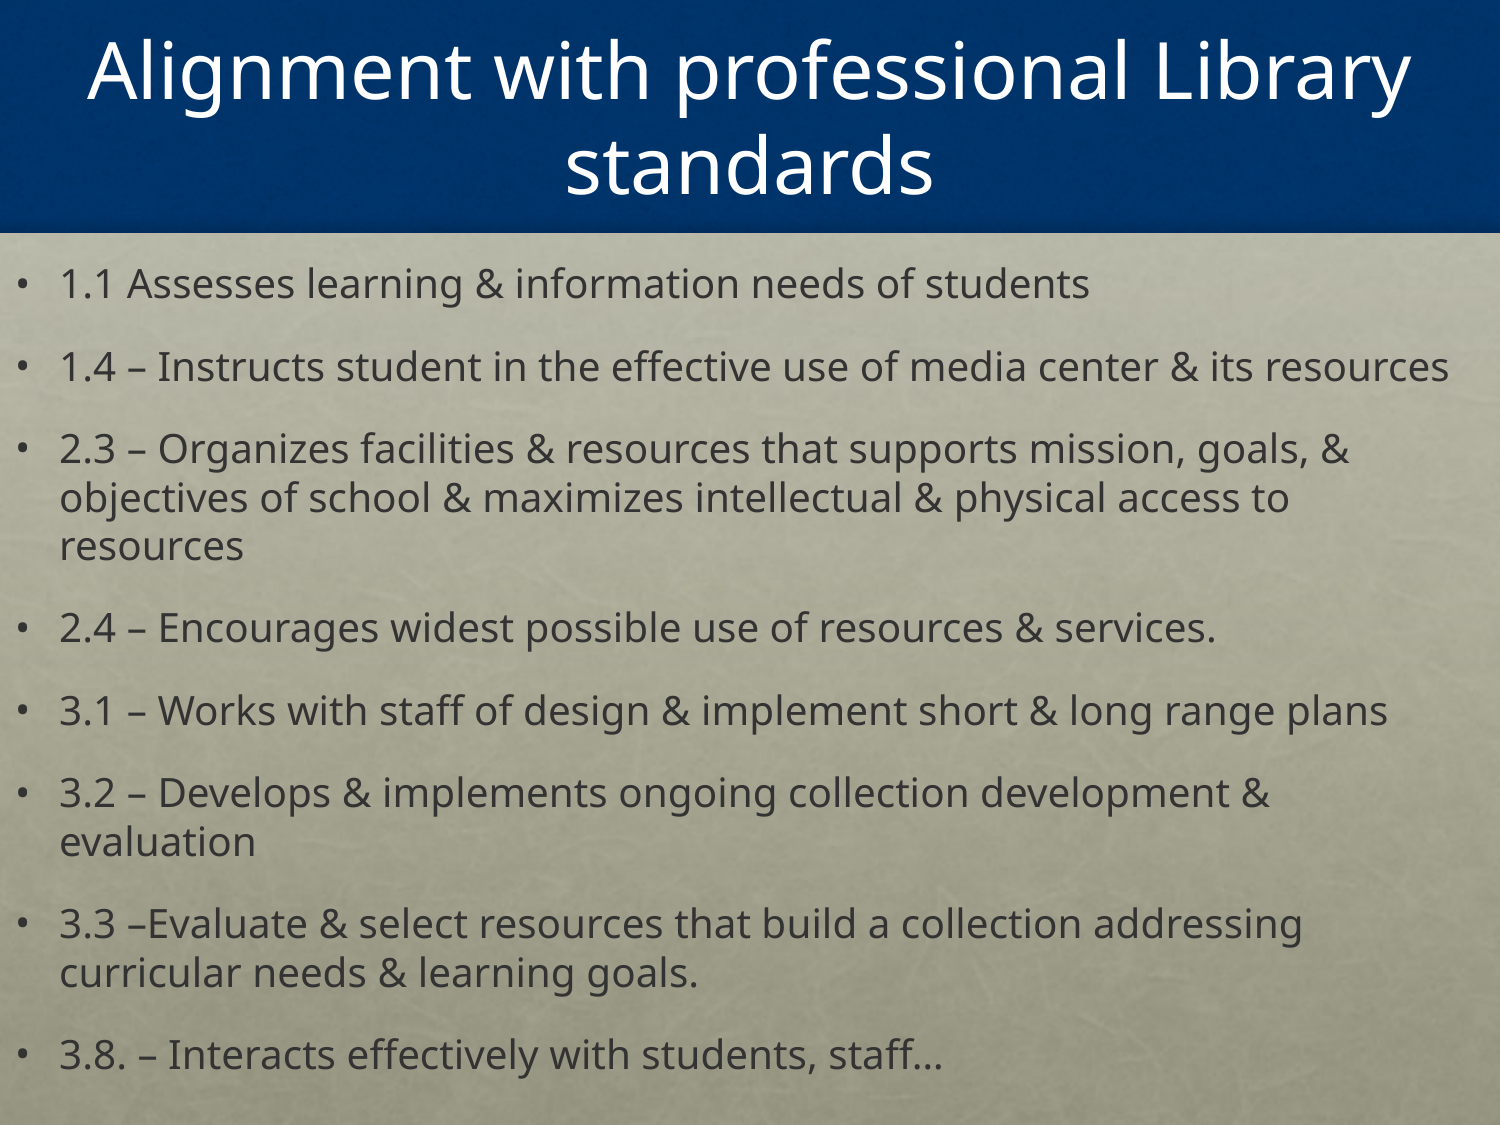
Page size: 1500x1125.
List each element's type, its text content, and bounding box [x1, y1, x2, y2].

title Alignment with professional Library standards [0, 10, 1500, 221]
list 1.1 Assesses learning & information needs of students 1.4 – Instructs student in the effective use of media center & its resources 2.3 – Organizes facilities & resources that supports mission, goals, & objectives of school & maximizes intellectual & physical access to resources 2.4 – Encourages widest possible use of resources & services. 3.1 – Works with staff of design & implement short & long range plans 3.2 – Develops & implements ongoing collection development & evaluation 3.3 –Evaluate & select resources that build a collection addressing curricular needs & learning goals. 3.8. – Interacts effectively with students, staff… [0, 250, 1472, 1125]
picture [0, 221, 1500, 1125]
